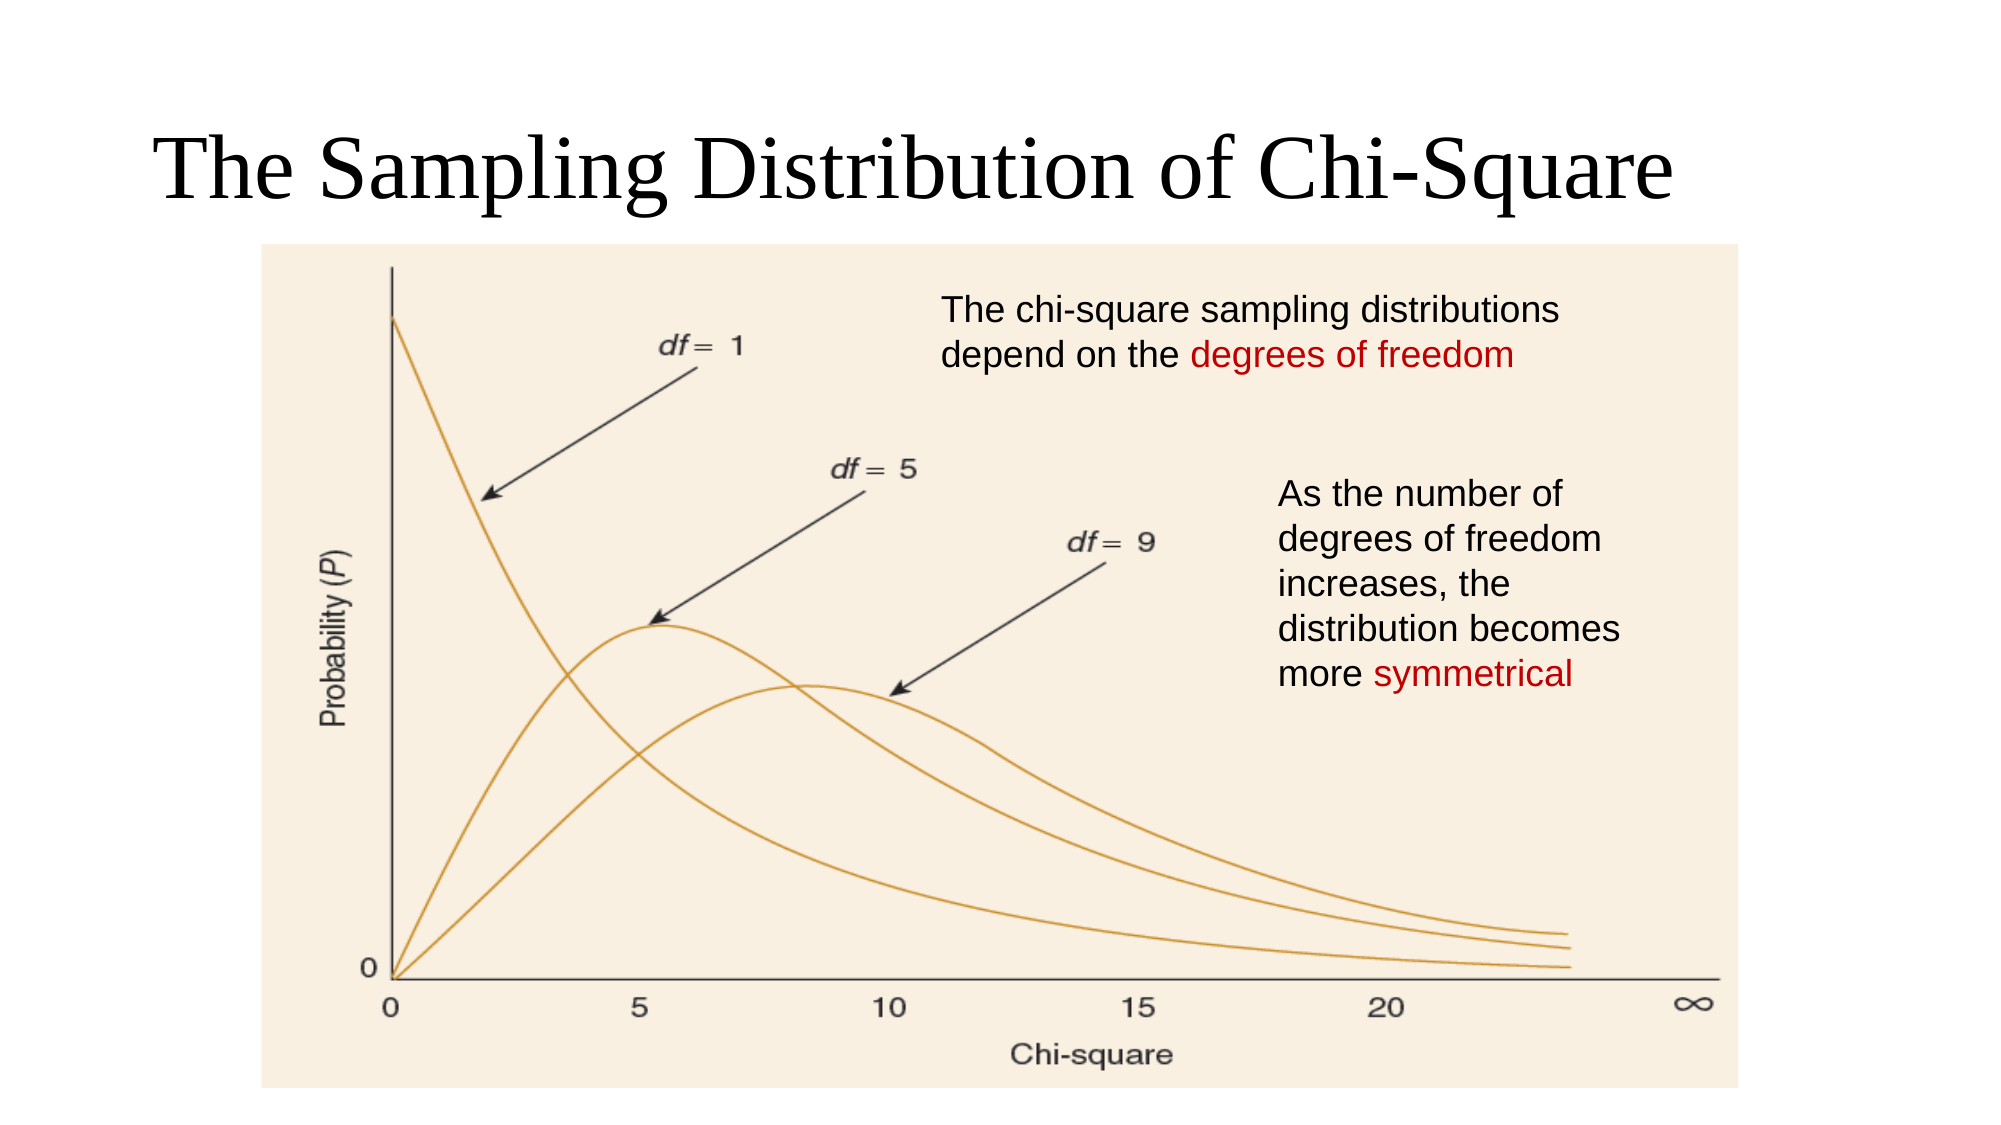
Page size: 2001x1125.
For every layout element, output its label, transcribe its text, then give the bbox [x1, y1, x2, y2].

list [261, 244, 1739, 1088]
title The Sampling Distribution of Chi-Square [137, 59, 1863, 278]
